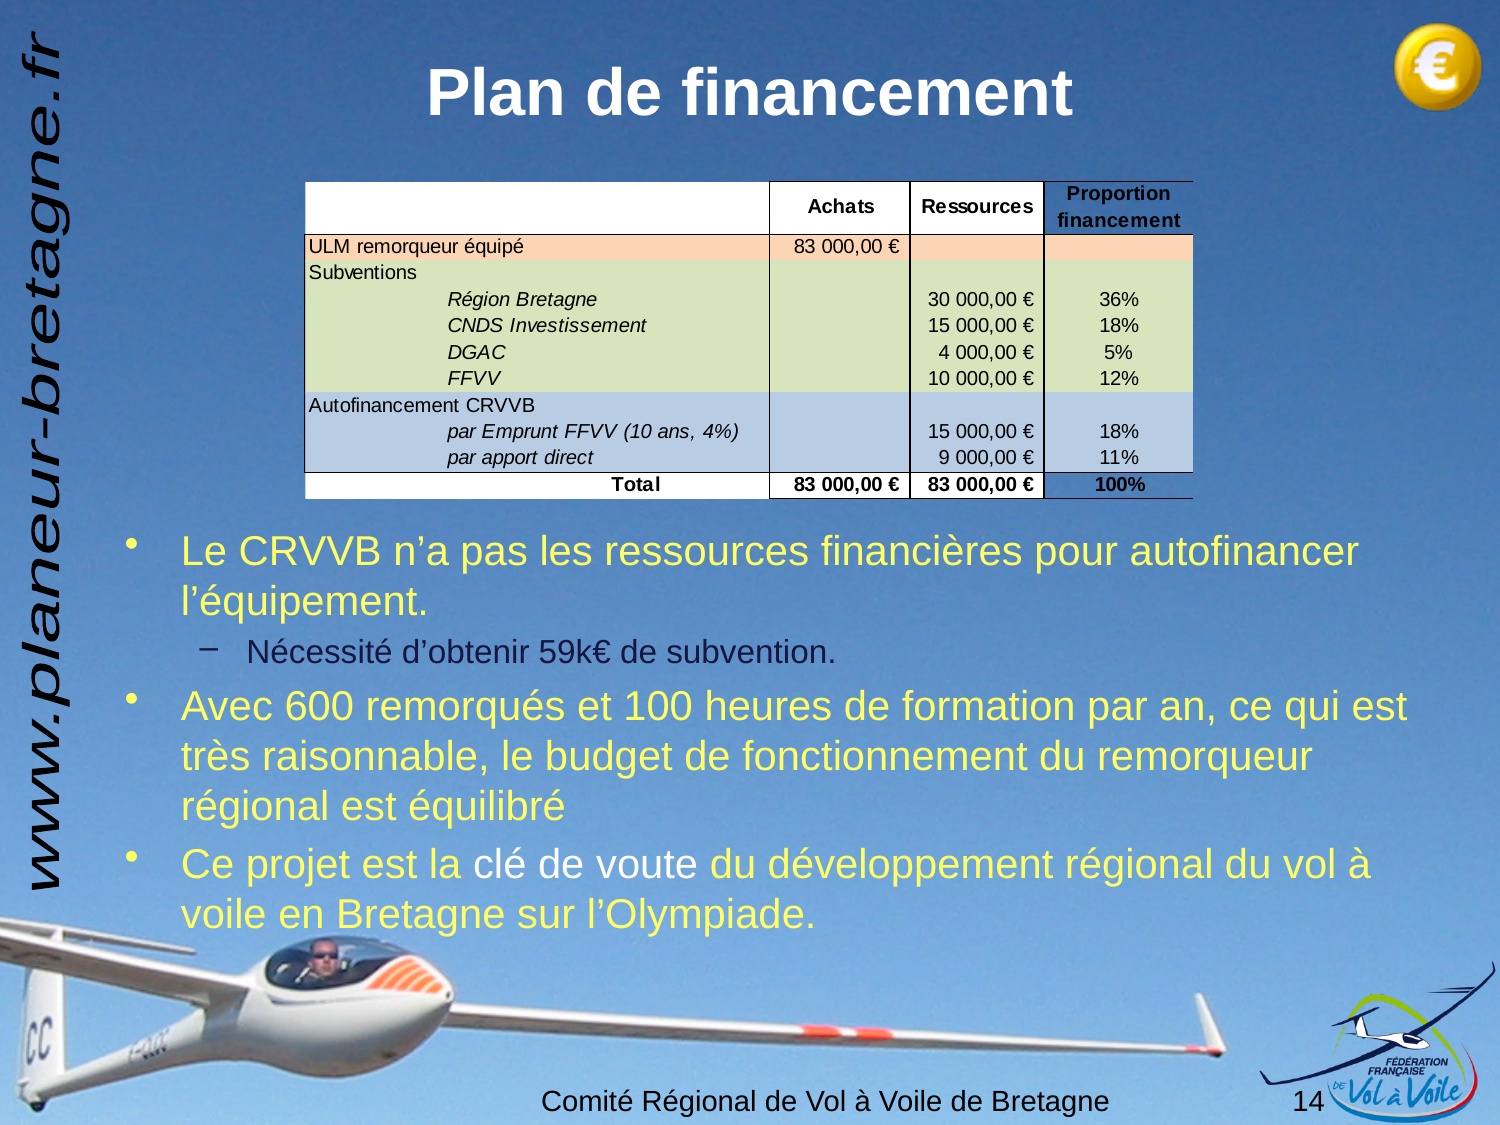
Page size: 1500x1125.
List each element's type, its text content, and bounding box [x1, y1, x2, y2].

list Le CRVVB n’a pas les ressources financières pour autofinancer l’équipement. Nécessité d’obtenir 59k€ de subvention. Avec 600 remorqués et 100 heures de formation par an, ce qui est très raisonnable, le budget de fonctionnement du remorqueur régional est équilibré Ce projet est la clé de voute du développement régional du vol à voile en Bretagne sur l’Olympiade. [109, 516, 1439, 801]
picture [0, 0, 1500, 1125]
title Plan de financement [74, 44, 1426, 133]
